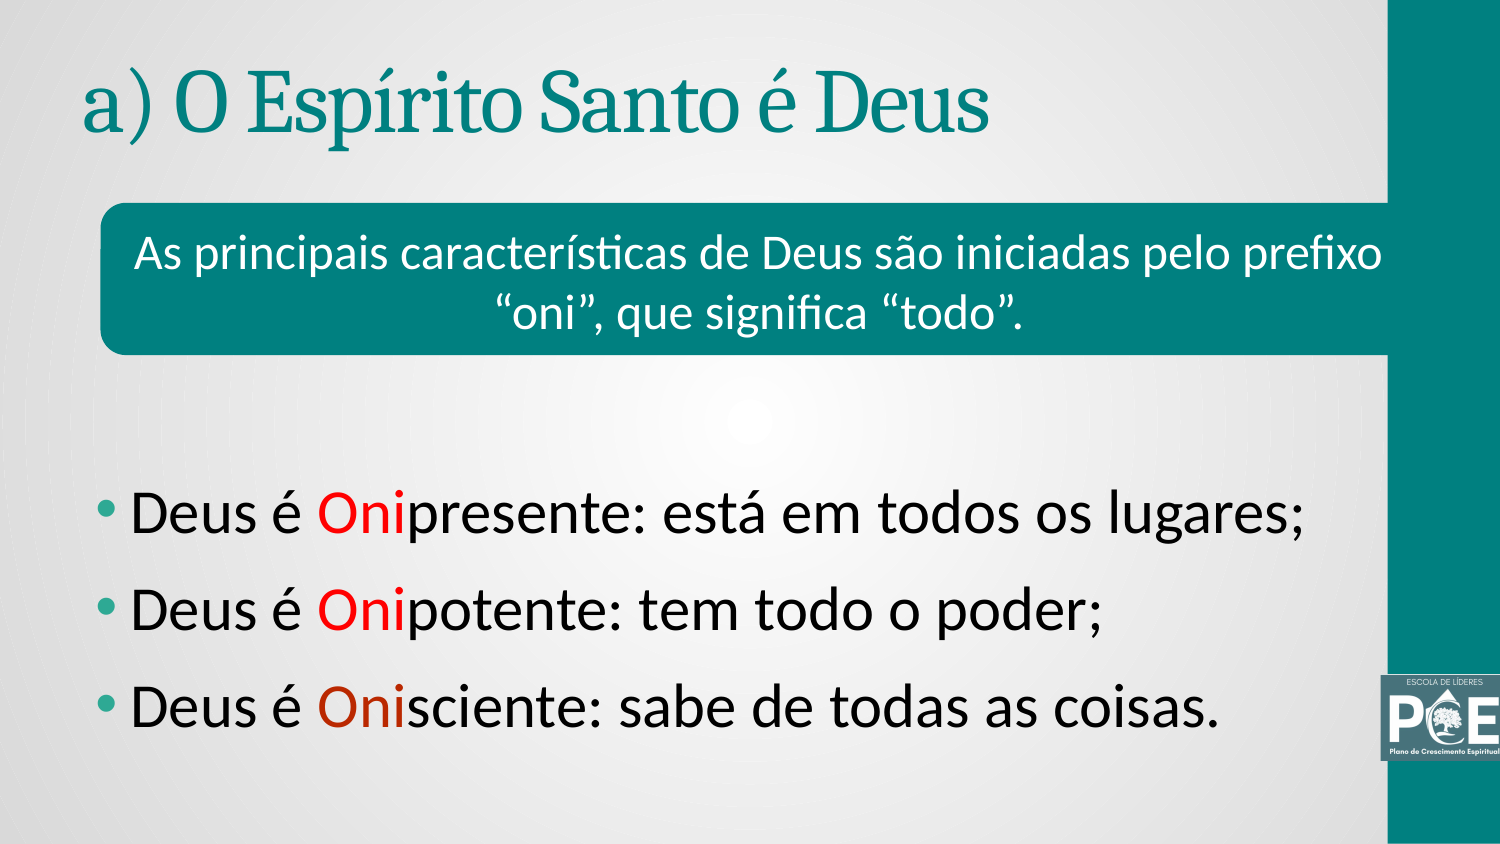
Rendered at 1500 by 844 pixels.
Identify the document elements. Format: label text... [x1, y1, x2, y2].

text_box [100, 202, 1417, 356]
picture [1409, 674, 1500, 761]
list Deus é Onipresente: está em todos os lugares; Deus é Onipotente: tem todo o poder; Deus é Onisciente: sabe de todas as coisas. [69, 421, 1409, 783]
title a) O Espírito Santo é Deus [74, 25, 1326, 167]
